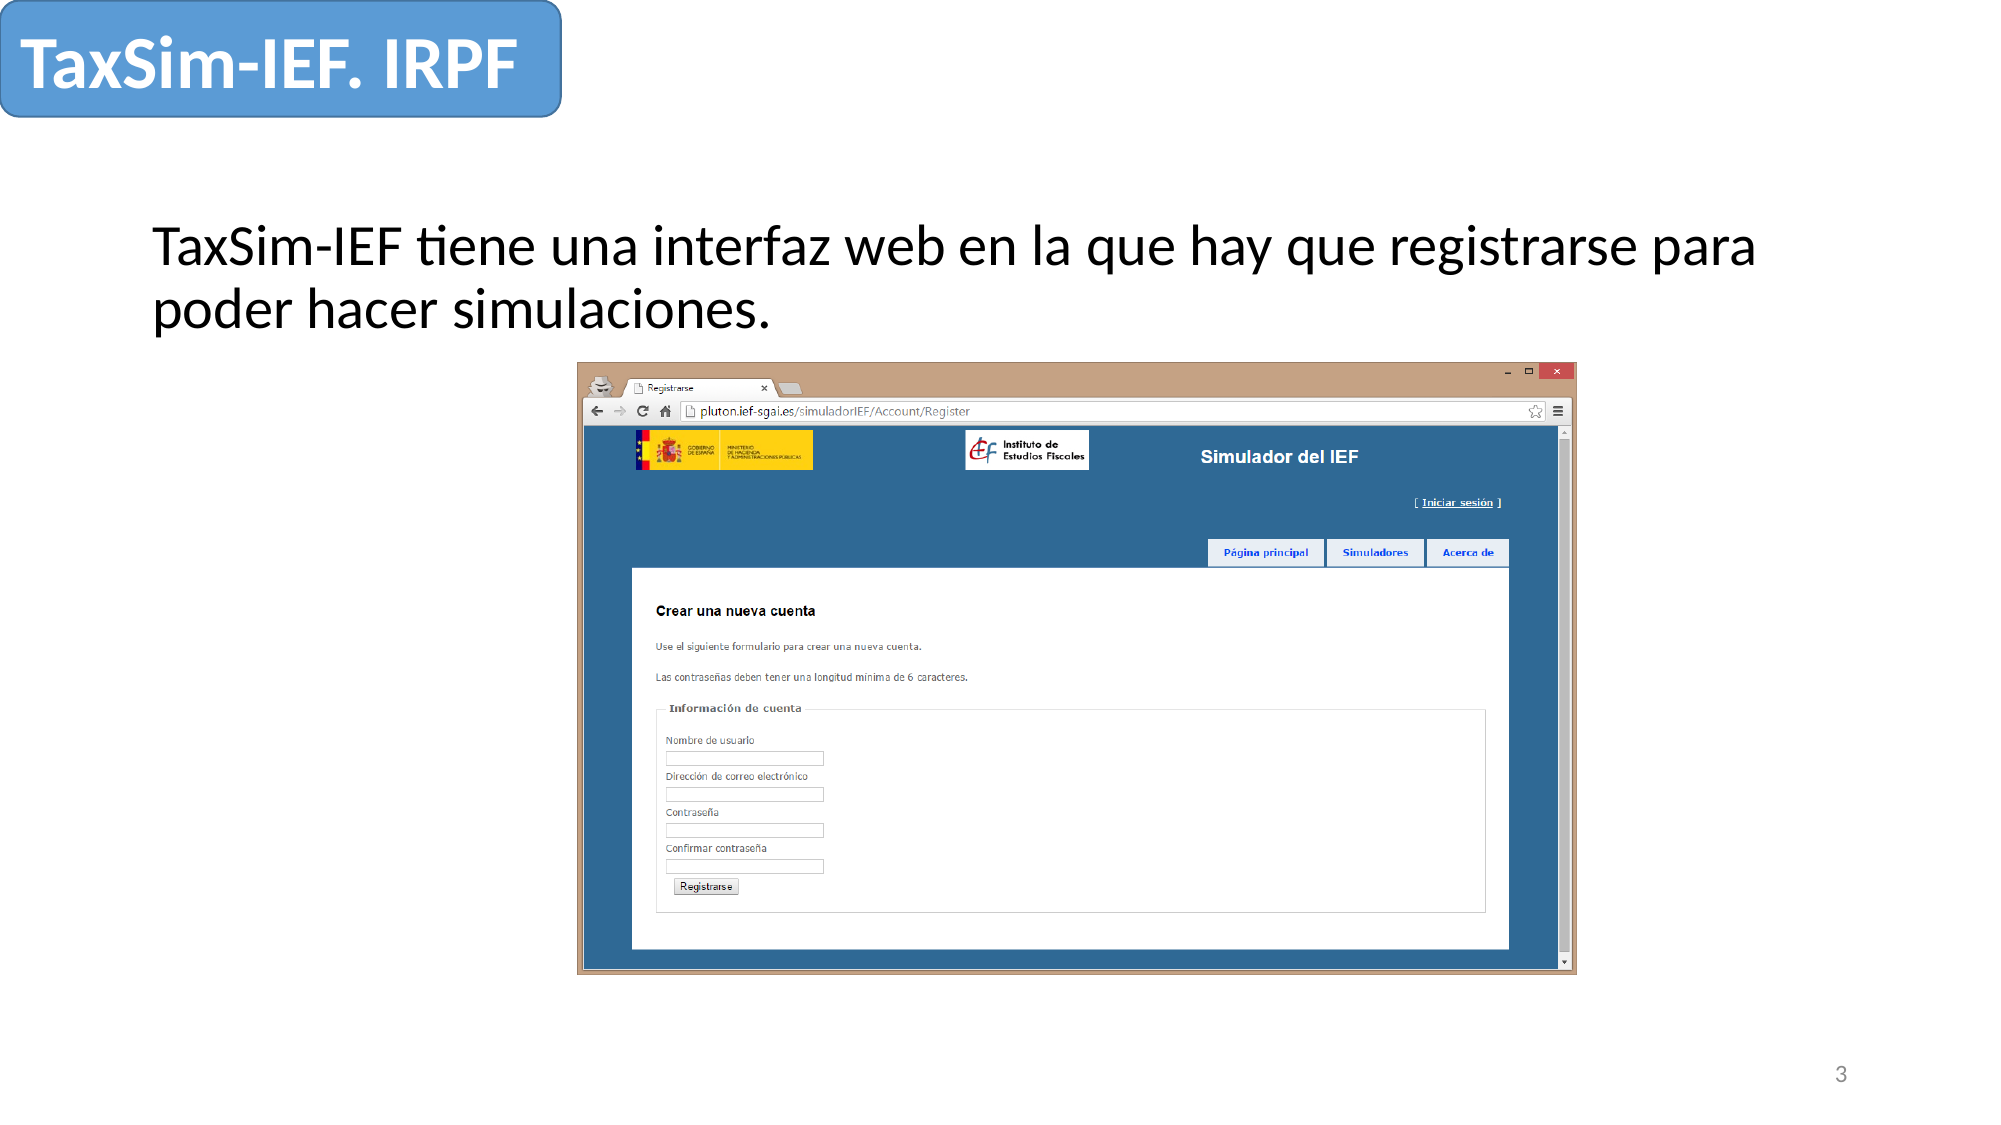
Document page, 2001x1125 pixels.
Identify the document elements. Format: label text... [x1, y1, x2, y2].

text_box TaxSim-IEF. IRPF [0, 0, 562, 118]
list TaxSim-IEF tiene una interfaz web en la que hay que registrarse para poder hacer simulaciones. [137, 207, 1863, 1043]
picture [577, 362, 1577, 975]
slide_number 3 [1412, 1042, 1863, 1103]
